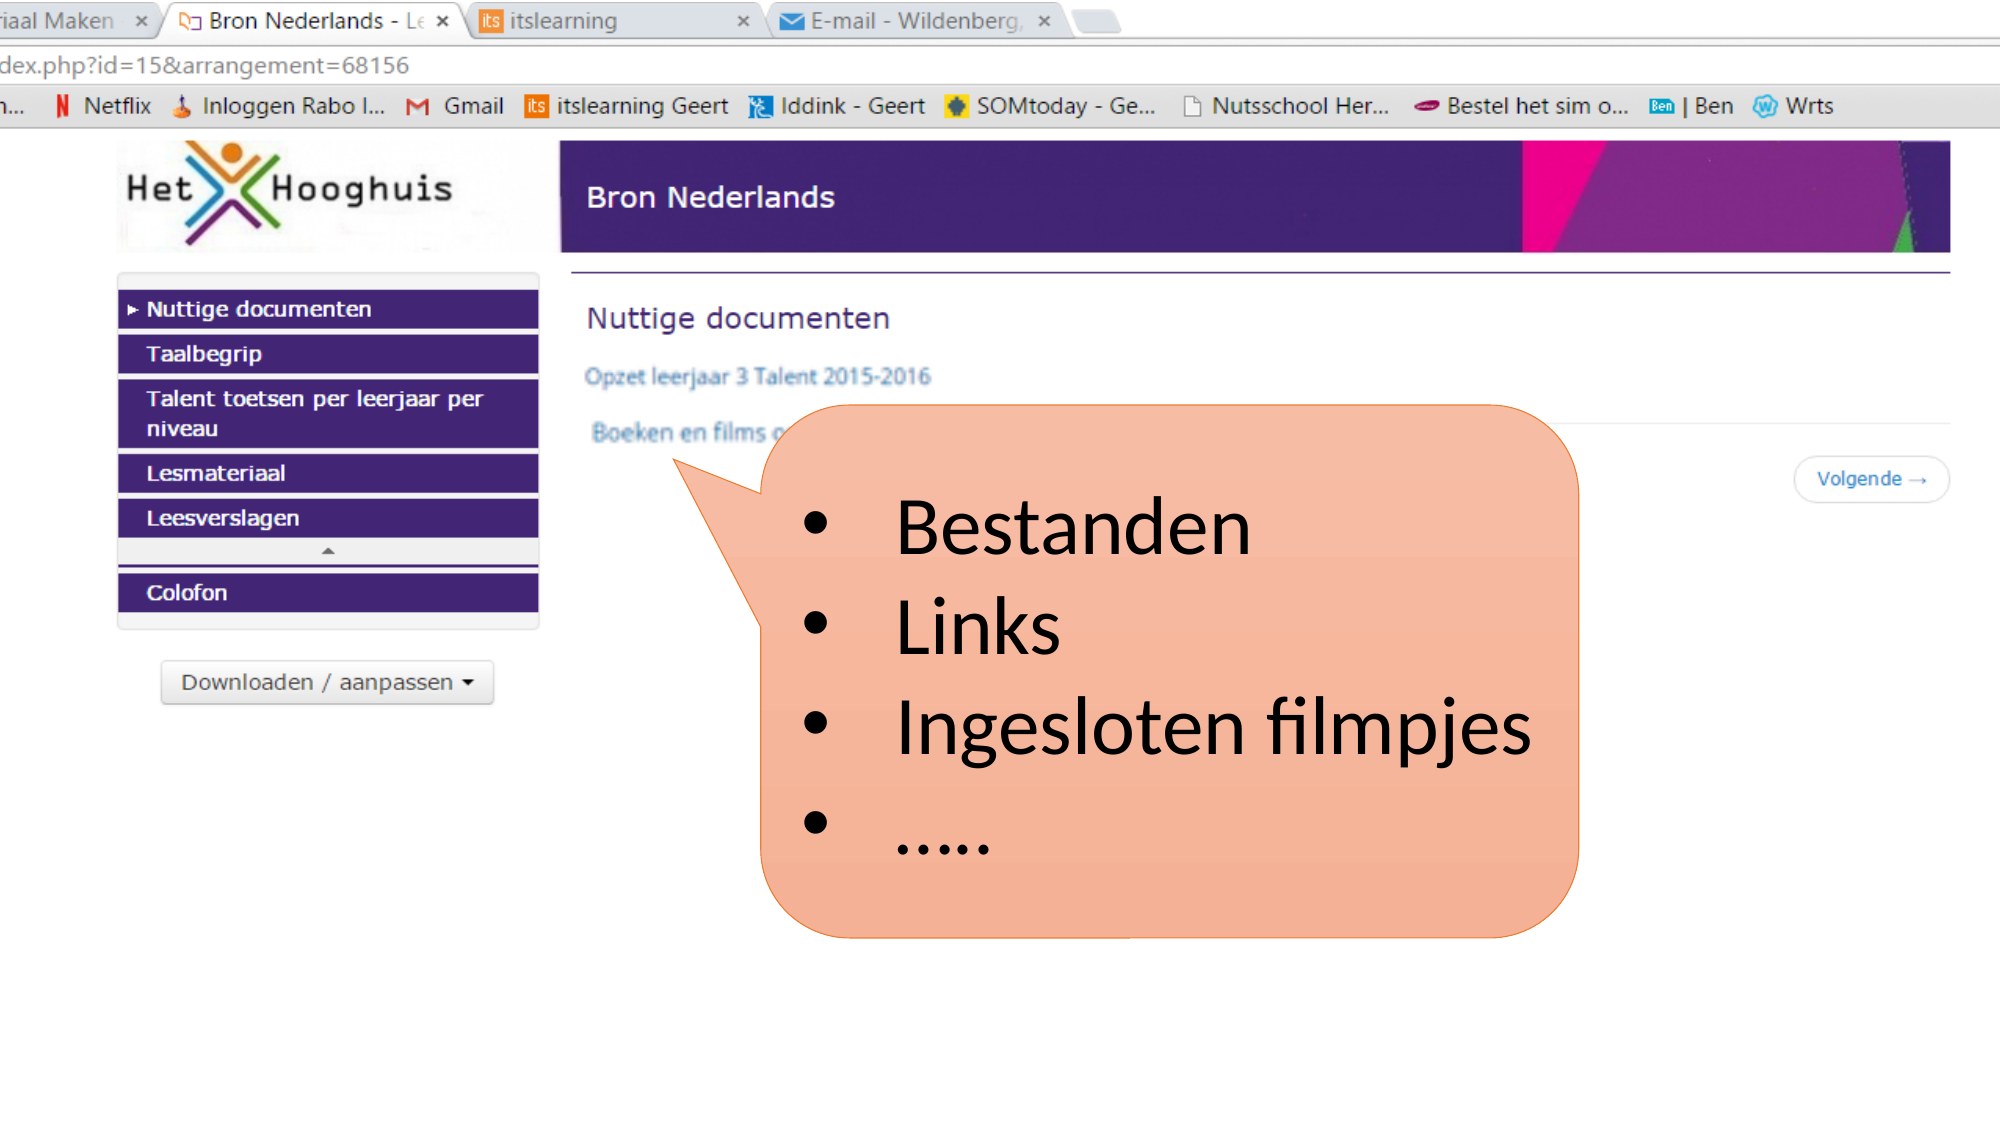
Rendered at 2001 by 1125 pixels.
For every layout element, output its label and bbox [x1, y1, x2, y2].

picture [0, 0, 2000, 983]
